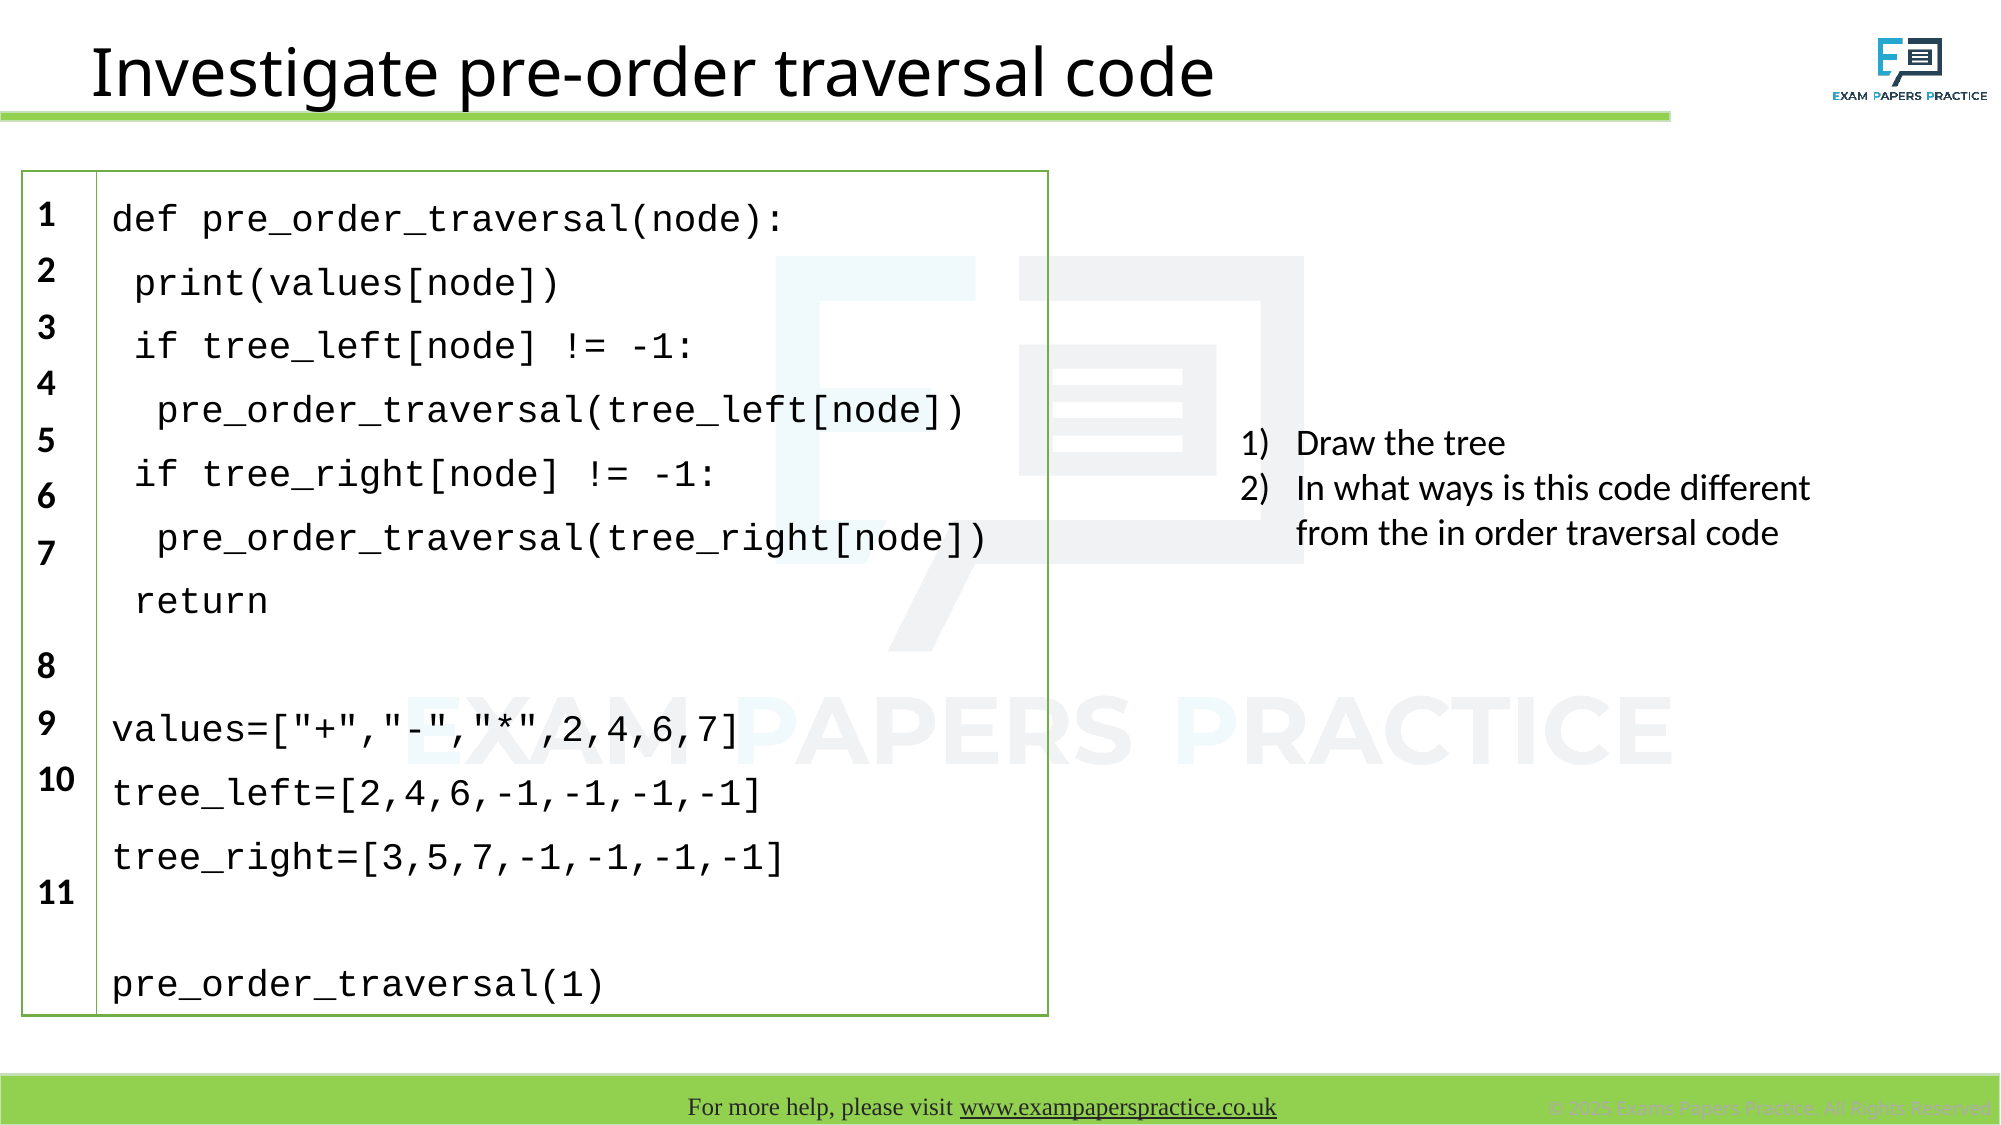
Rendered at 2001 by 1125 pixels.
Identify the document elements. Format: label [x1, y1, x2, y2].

text_box [1225, 410, 1905, 560]
table_header [23, 172, 96, 1014]
title [76, 0, 1245, 155]
table_header [97, 172, 1047, 1014]
